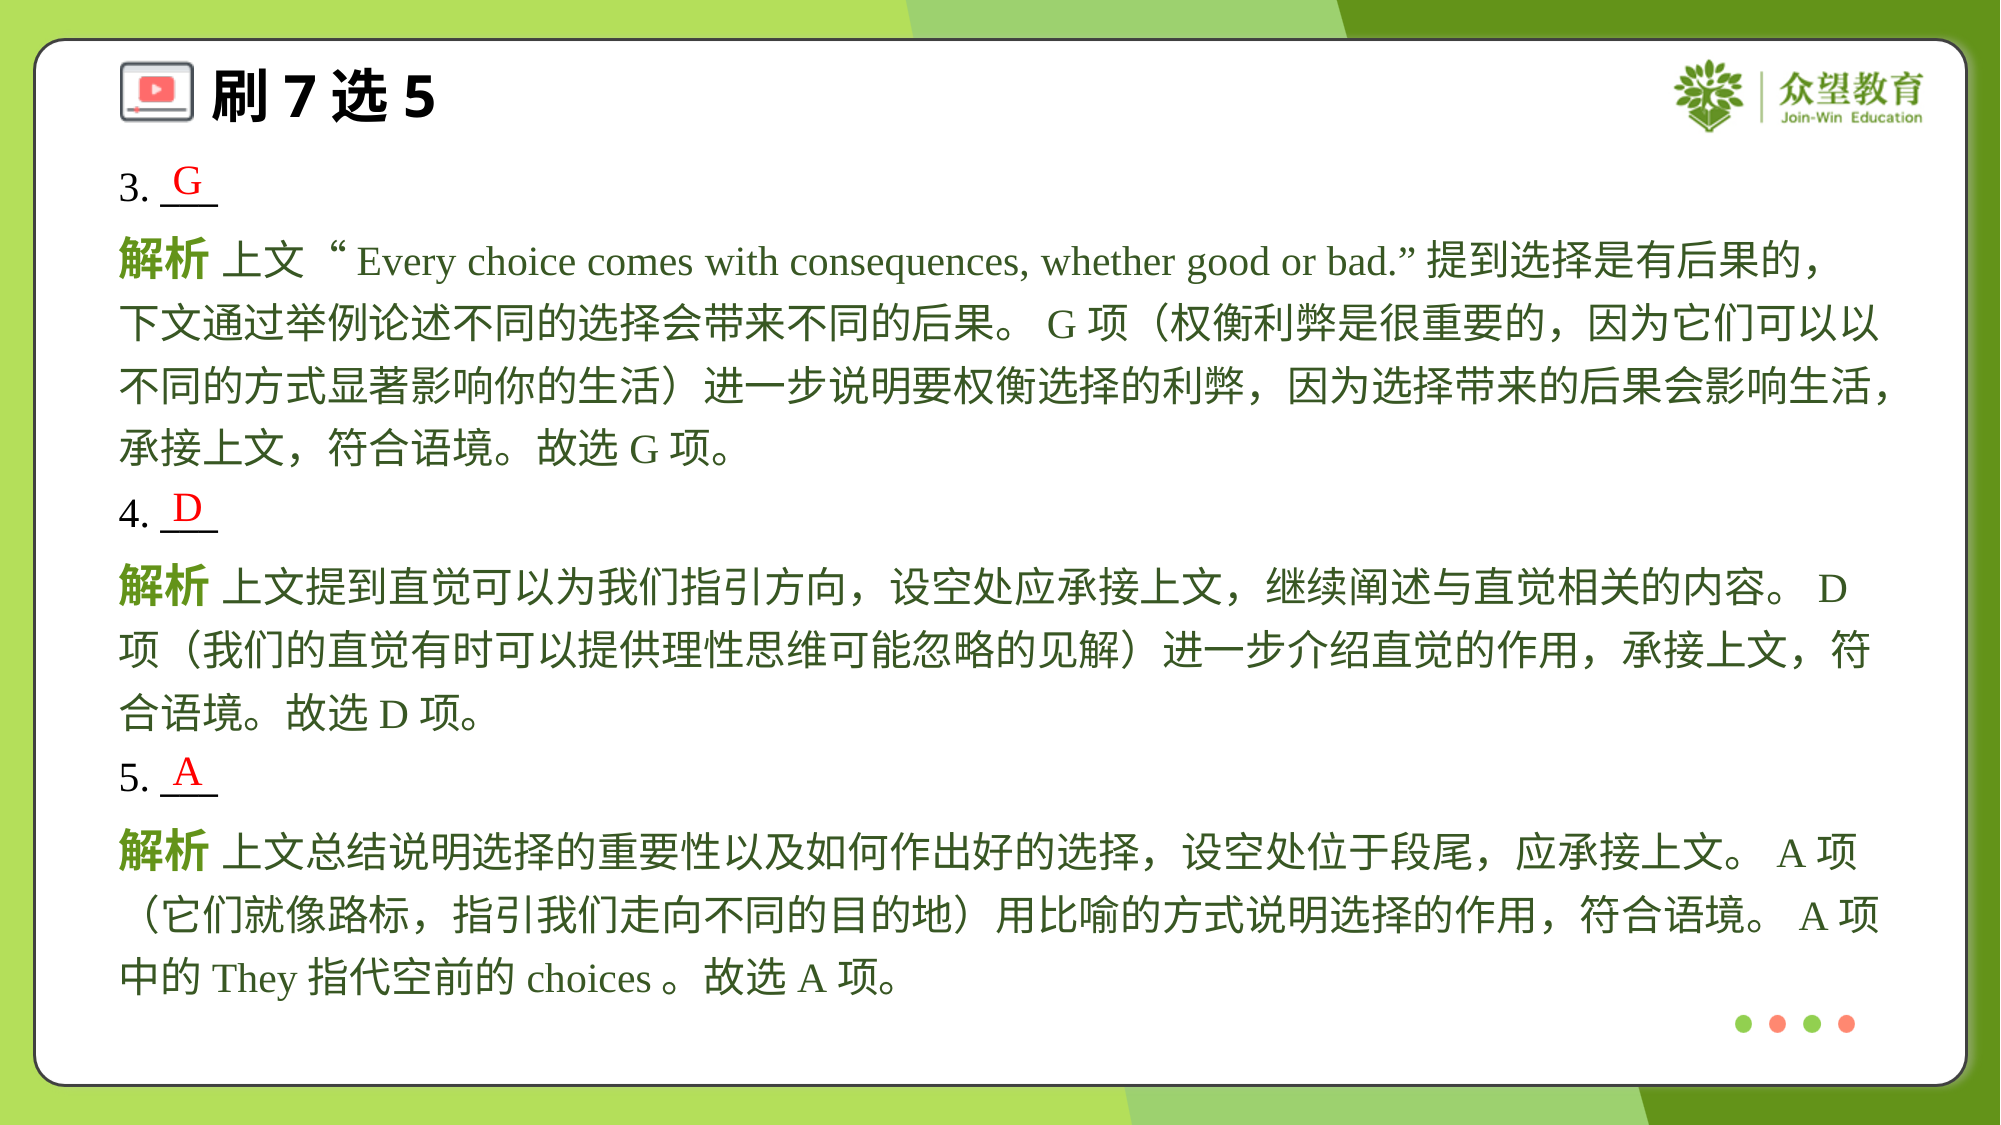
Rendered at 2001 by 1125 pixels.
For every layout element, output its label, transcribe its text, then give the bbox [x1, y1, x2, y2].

text_box D [167, 467, 208, 525]
text_box 5. ___ [118, 737, 1883, 795]
text_box G [167, 140, 208, 199]
text_box 解析 上文提到直觉可以为我们指引方向，设空处应承接上文，继续阐述与直觉相关的内容。D项（我们的直觉有时可以提供理性思维可能忽略的见解）进一步介绍直觉的作用，承接上文，符合语境。故选D项。 [118, 542, 1883, 732]
text_box 解析 上文总结说明选择的重要性以及如何作出好的选择，设空处位于段尾，应承接上文。A项（它们就像路标，指引我们走向不同的目的地）用比喻的方式说明选择的作用，符合语境。A项中的They指代空前的choices。故选A项。 [118, 807, 1883, 997]
text_box A [167, 731, 208, 790]
picture [0, 0, 2000, 1125]
text_box 3. ___ [118, 146, 1883, 204]
text_box 4. ___ [118, 473, 1883, 531]
text_box 解析 上文“Every choice comes with consequences, whether good or bad.”提到选择是有后果的，下文通过举例论述不同的选择会带来不同的后果。G项（权衡利弊是很重要的，因为它们可以以不同的方式显著影响你的生活）进一步说明要权衡选择的利弊，因为选择带来的后果会影响生活，承接上文，符合语境。故选G项。 [118, 215, 1883, 468]
